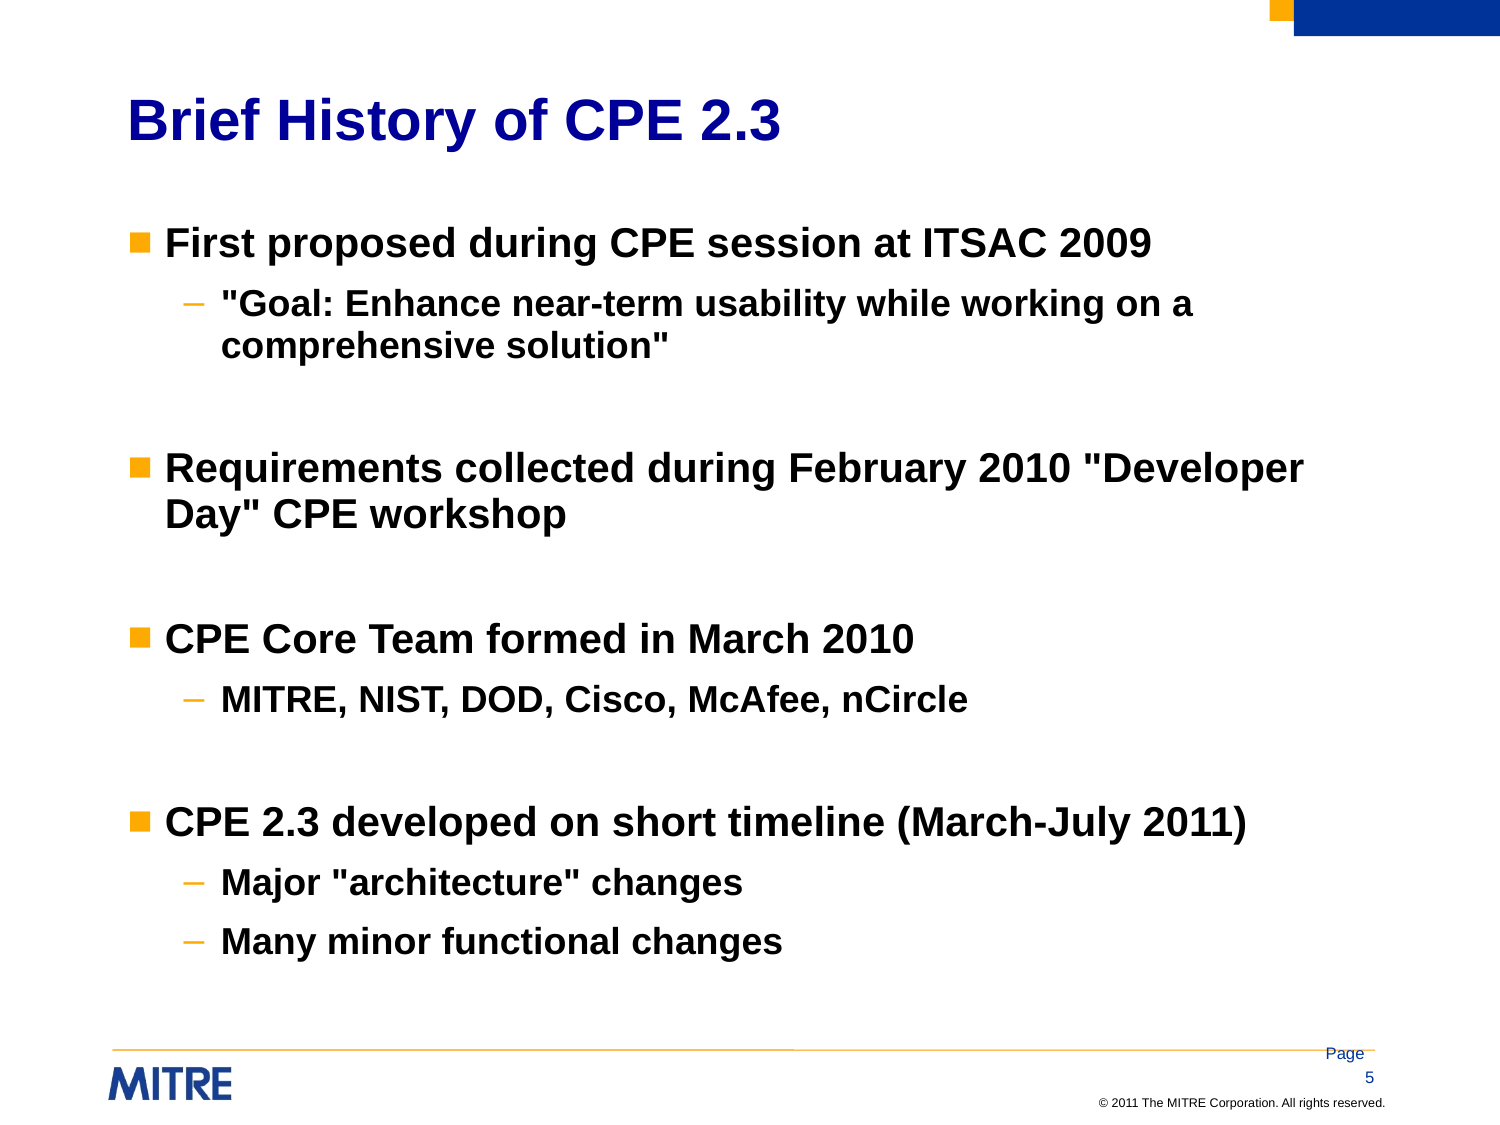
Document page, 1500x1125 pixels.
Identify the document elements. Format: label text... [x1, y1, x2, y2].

slide_number Page 5 [1301, 1049, 1390, 1076]
title Brief History of CPE 2.3 [112, 45, 1375, 200]
list First proposed during CPE session at ITSAC 2009 "Goal: Enhance near-term usability while working on a comprehensive solution" Requirements collected during February 2010 "Developer Day" CPE workshop CPE Core Team formed in March 2010 MITRE, NIST, DOD, Cisco, McAfee, nCircle CPE 2.3 developed on short timeline (March-July 2011) Major "architecture" changes Many minor functional changes [112, 212, 1376, 1015]
picture [103, 1064, 236, 1106]
